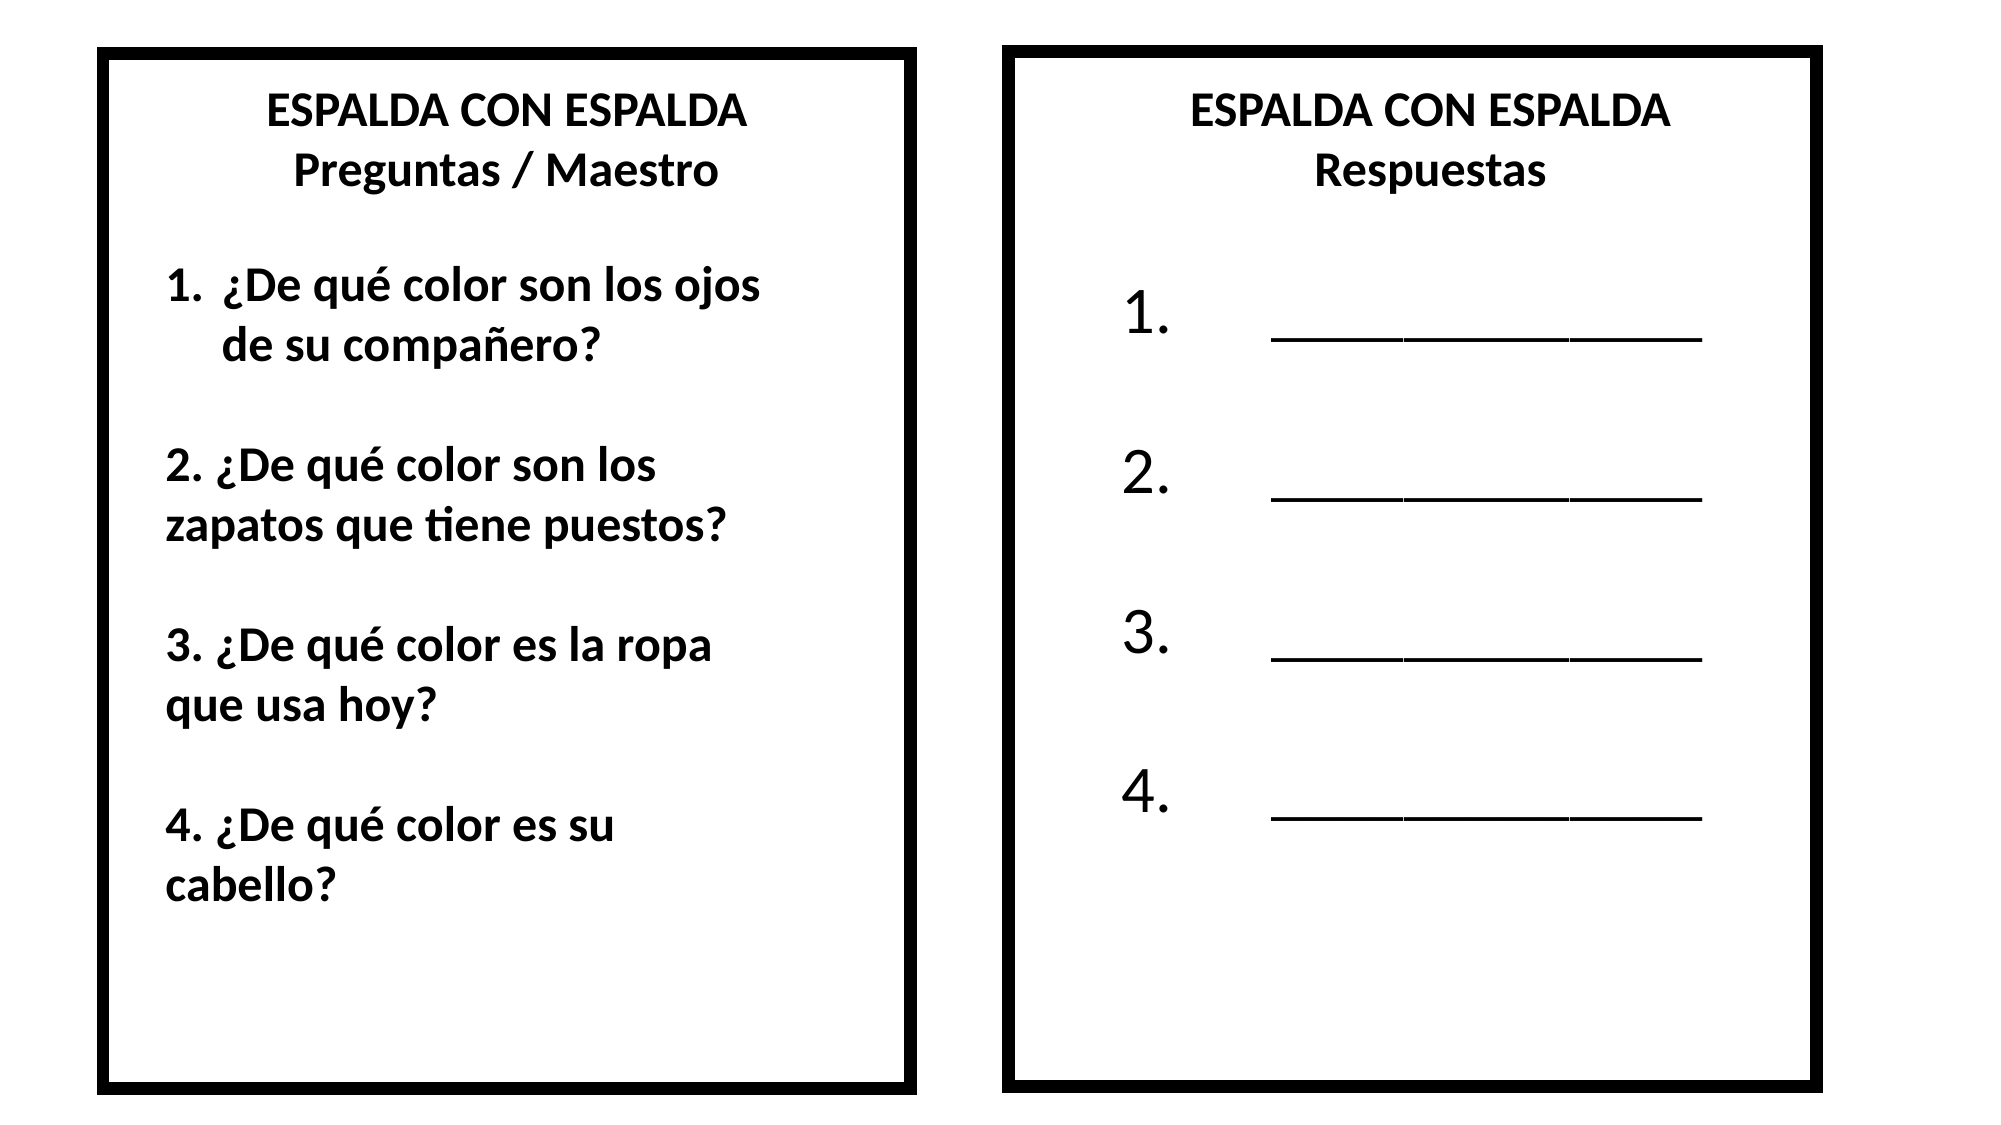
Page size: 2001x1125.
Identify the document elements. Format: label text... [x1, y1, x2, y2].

text_box ¿De qué color son los ojos de su compañero? 2. ¿De qué color son los zapatos que tiene puestos? 3. ¿De qué color es la ropa que usa hoy? 4. ¿De qué color es su cabello? [150, 244, 802, 920]
text_box [102, 52, 912, 1089]
text_box ESPALDA CON ESPALDA Preguntas / Maestro [251, 68, 763, 204]
text_box ESPALDA CON ESPALDA Respuestas [1175, 68, 1687, 204]
text_box _____________ _____________ _____________ _____________ [1007, 50, 1817, 1087]
